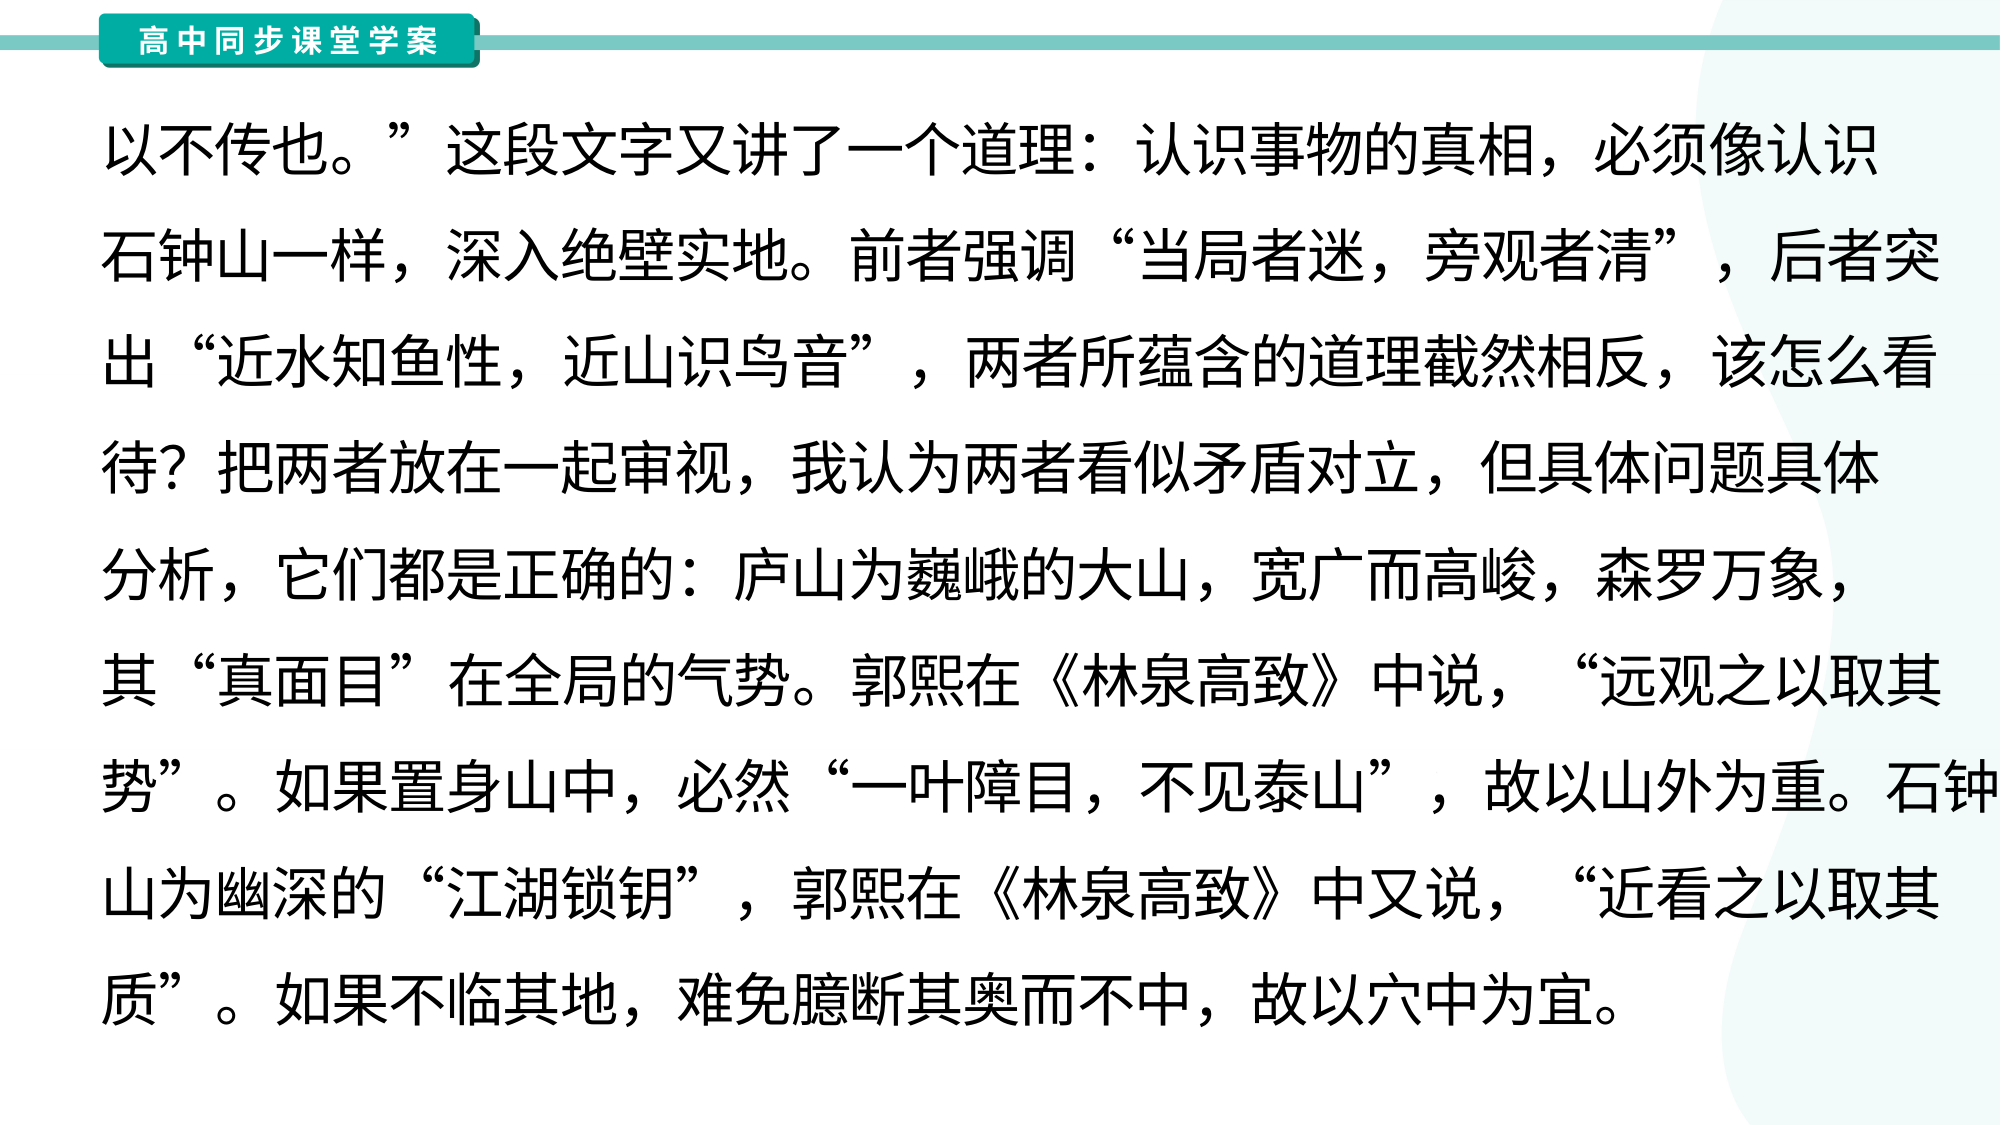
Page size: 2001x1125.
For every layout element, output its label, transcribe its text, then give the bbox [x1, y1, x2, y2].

text_box 以不传也。”这段文字又讲了一个道理：认识事物的真相，必须像认识 石钟山一样，深入绝壁实地。前者强调“当局者迷，旁观者清”，后者突 出“近水知鱼性，近山识鸟音”，两者所蕴含的道理截然相反，该怎么看 待？把两者放在一起审视，我认为两者看似矛盾对立，但具体问题具体 分析，它们都是正确的：庐山为巍峨的大山，宽广而高峻，森罗万象， 其“真面目”在全局的气势。郭熙在《林泉高致》中说，“远观之以取其 势”。如果置身山中，必然“一叶障目，不见泰山”，故以山外为重。石钟 山为幽深的“江湖锁钥”，郭熙在《林泉高致》中又说，“近看之以取其 质”。如果不临其地，难免臆断其奥而不中，故以穴中为宜。 [100, 76, 1899, 1033]
picture [0, 0, 2000, 1125]
